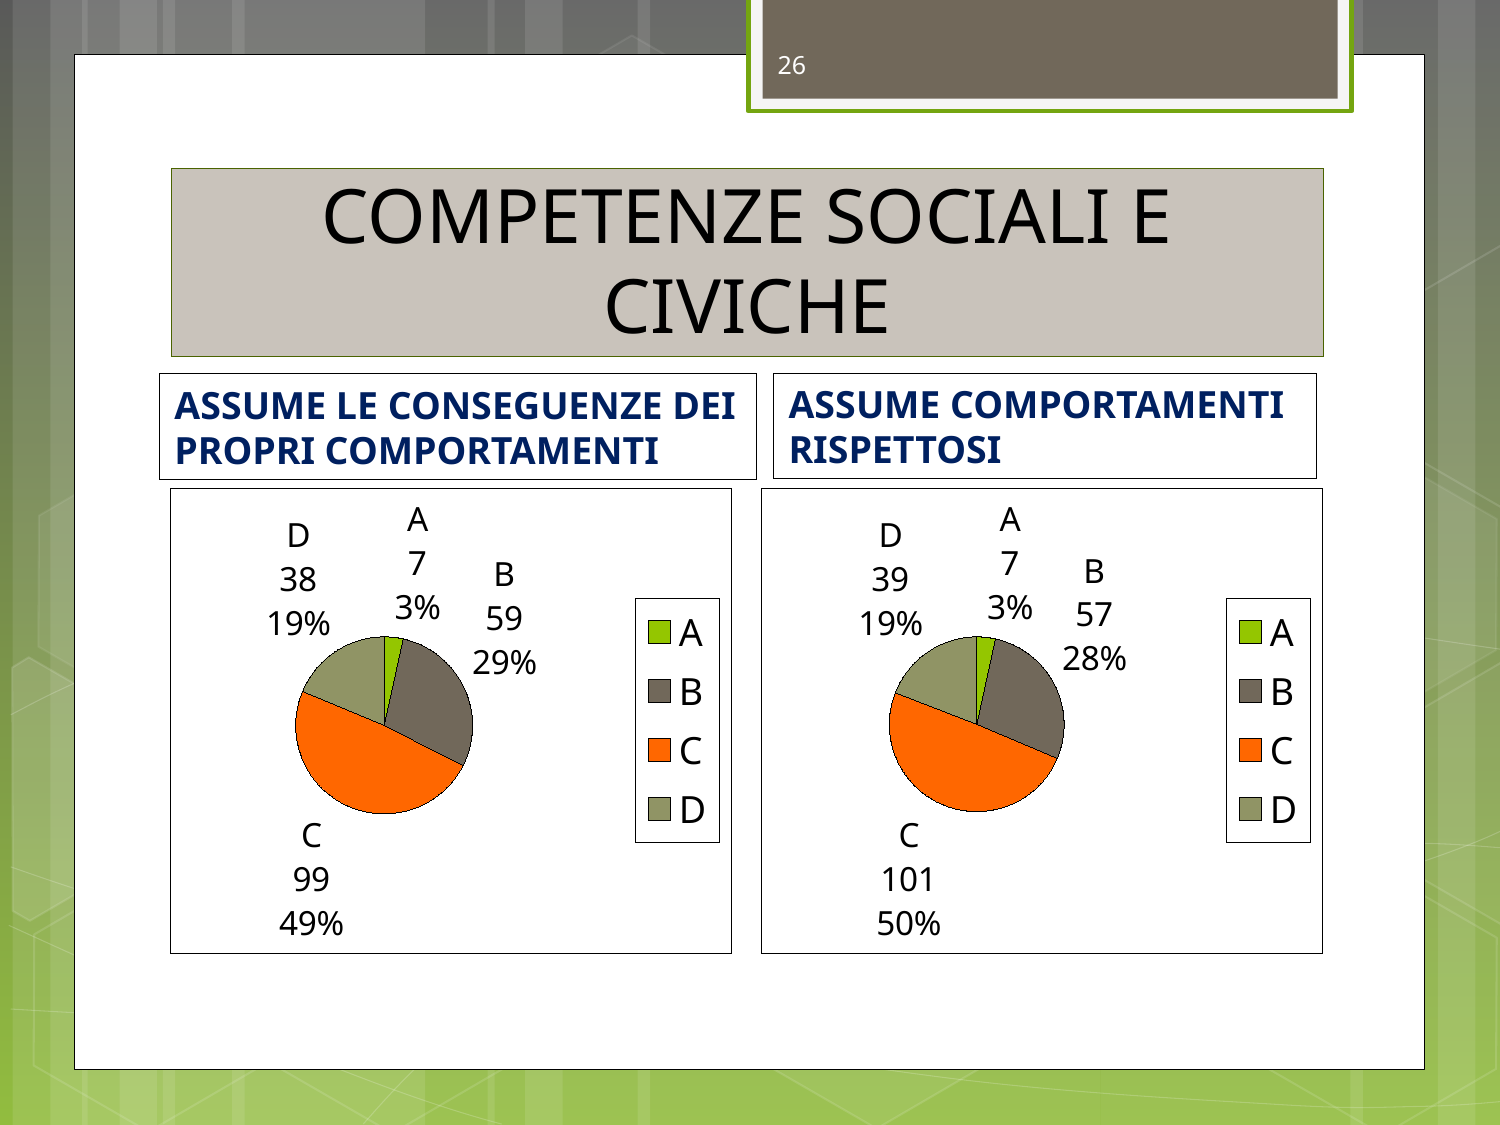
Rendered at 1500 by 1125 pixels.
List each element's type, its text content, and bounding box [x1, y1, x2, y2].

slide_number 26 [762, 36, 982, 97]
list ASSUME LE CONSEGUENZE DEI PROPRI COMPORTAMENTI [159, 373, 757, 480]
list ASSUME COMPORTAMENTI RISPETTOSI [773, 373, 1317, 479]
chart [170, 487, 733, 954]
title COMPETENZE SOCIALI E CIVICHE [171, 168, 1324, 357]
chart [761, 487, 1324, 954]
